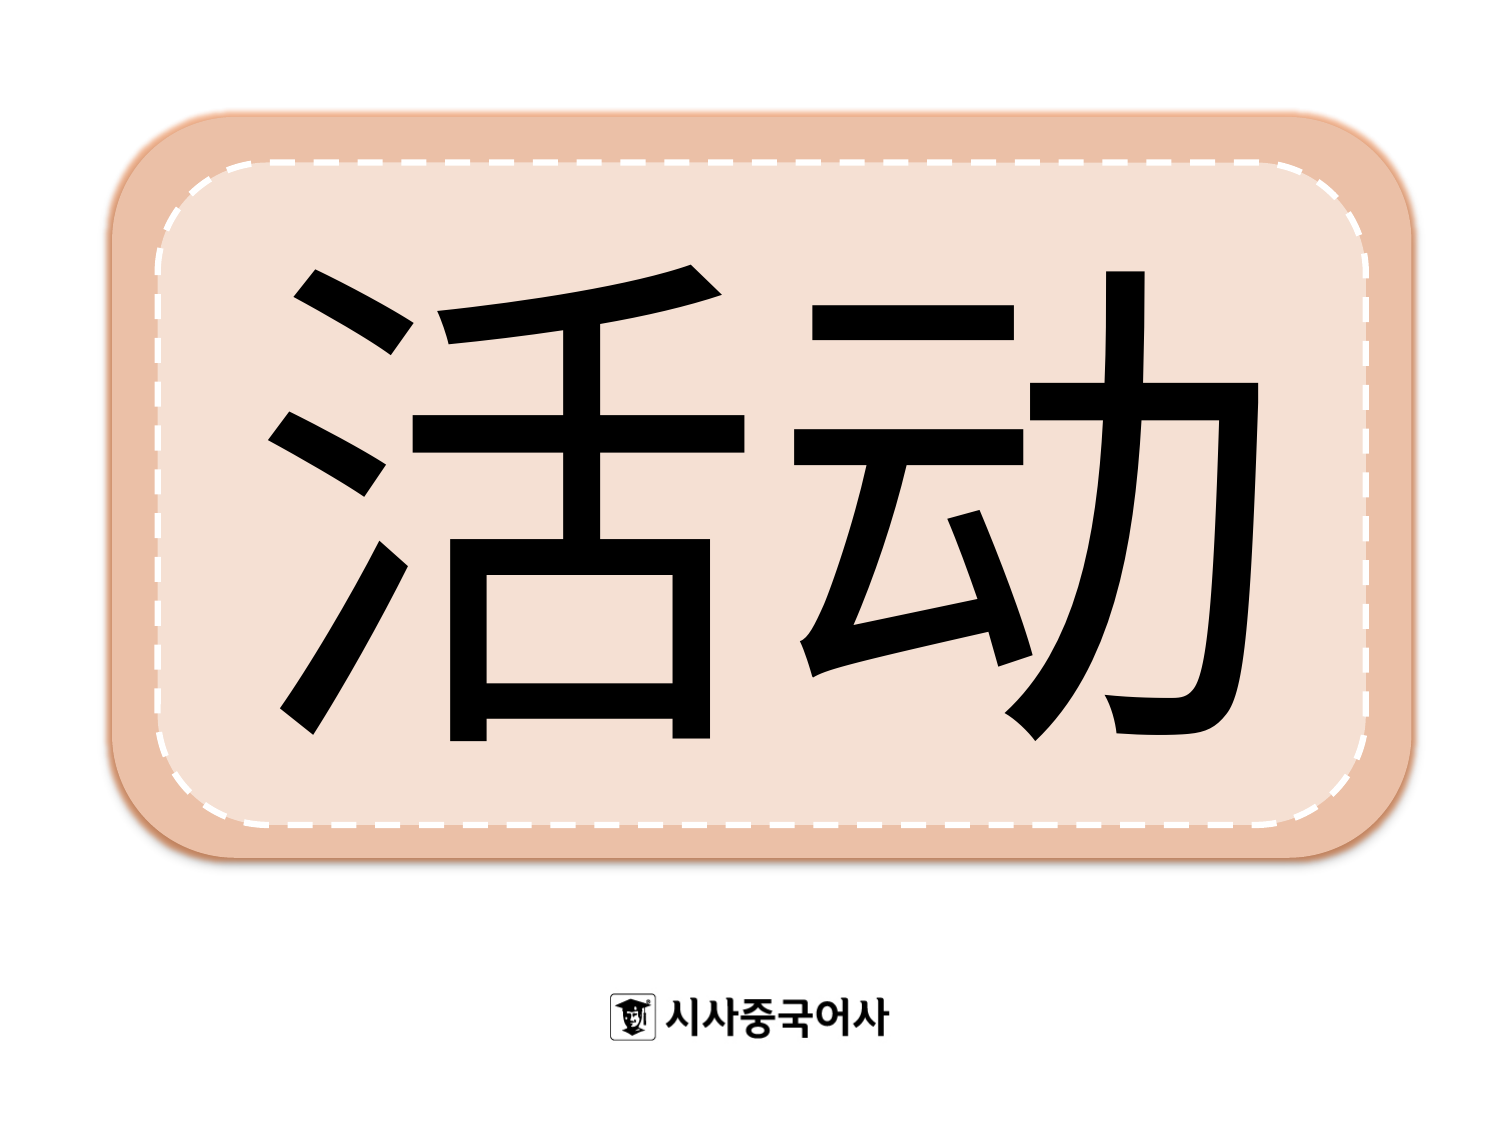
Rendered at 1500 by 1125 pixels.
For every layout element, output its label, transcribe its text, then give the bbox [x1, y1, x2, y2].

text_box 活动 [162, 160, 1371, 824]
picture [602, 987, 898, 1047]
